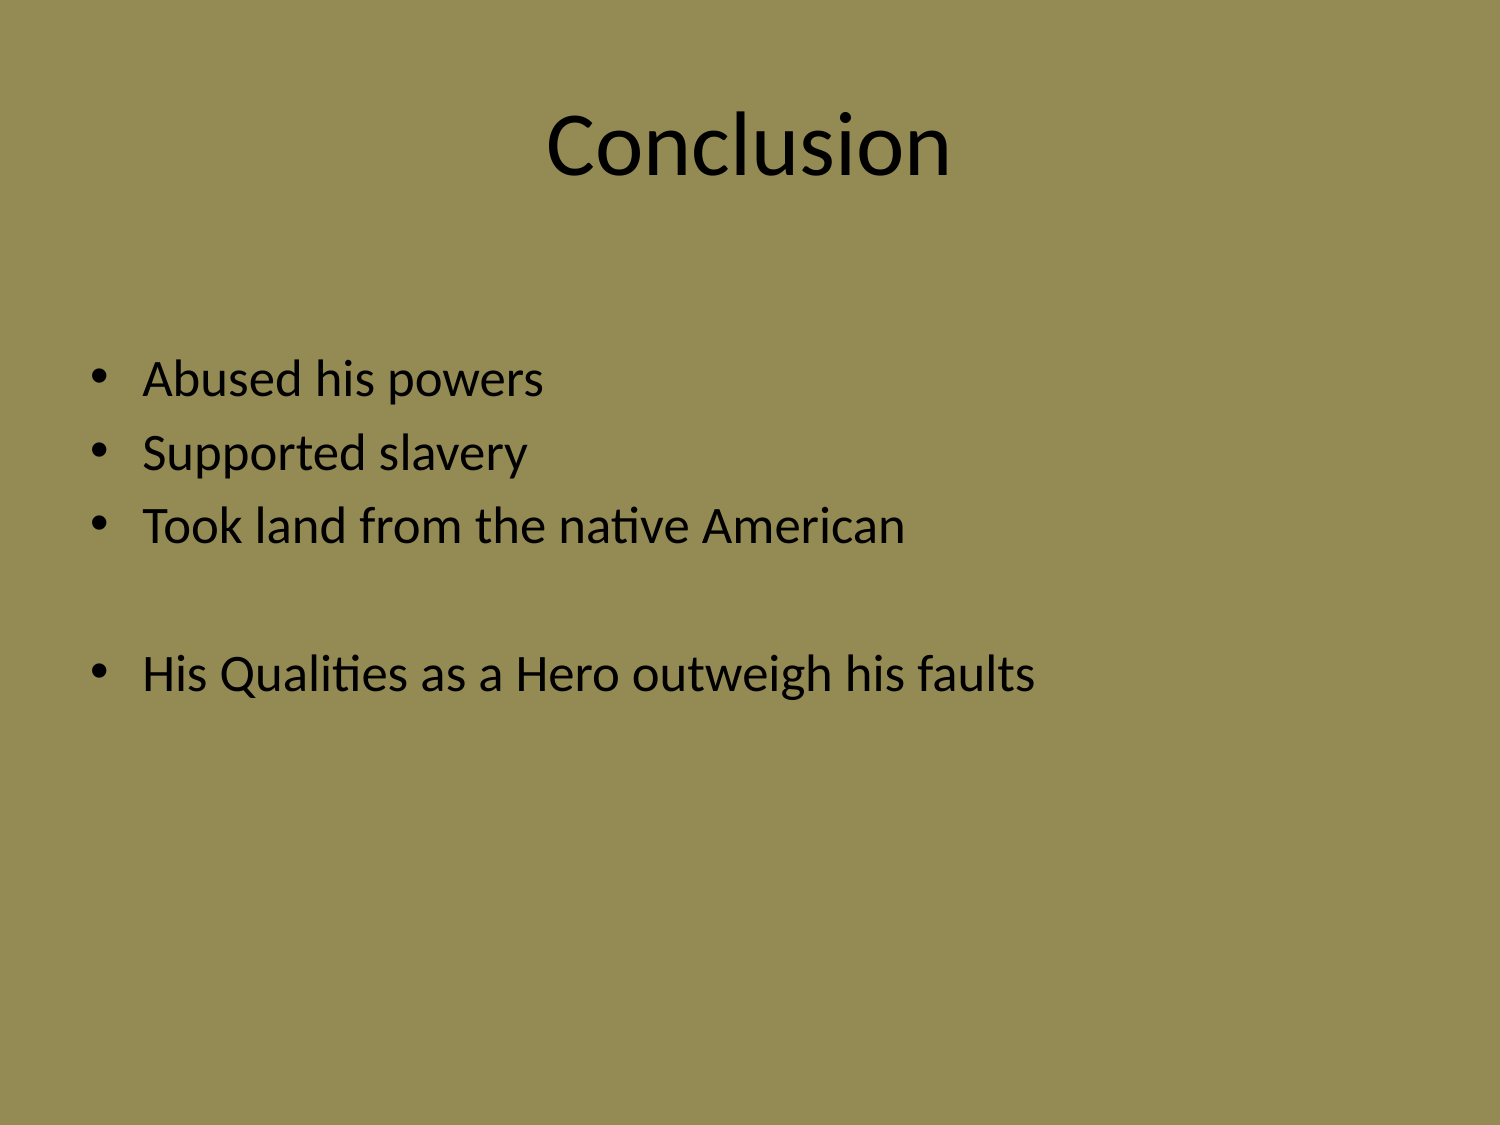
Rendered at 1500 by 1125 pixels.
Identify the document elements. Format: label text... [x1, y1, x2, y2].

title Conclusion [75, 45, 1425, 233]
list Abused his powers Supported slavery Took land from the native American His Qualities as a Hero outweigh his faults [75, 262, 1425, 1005]
